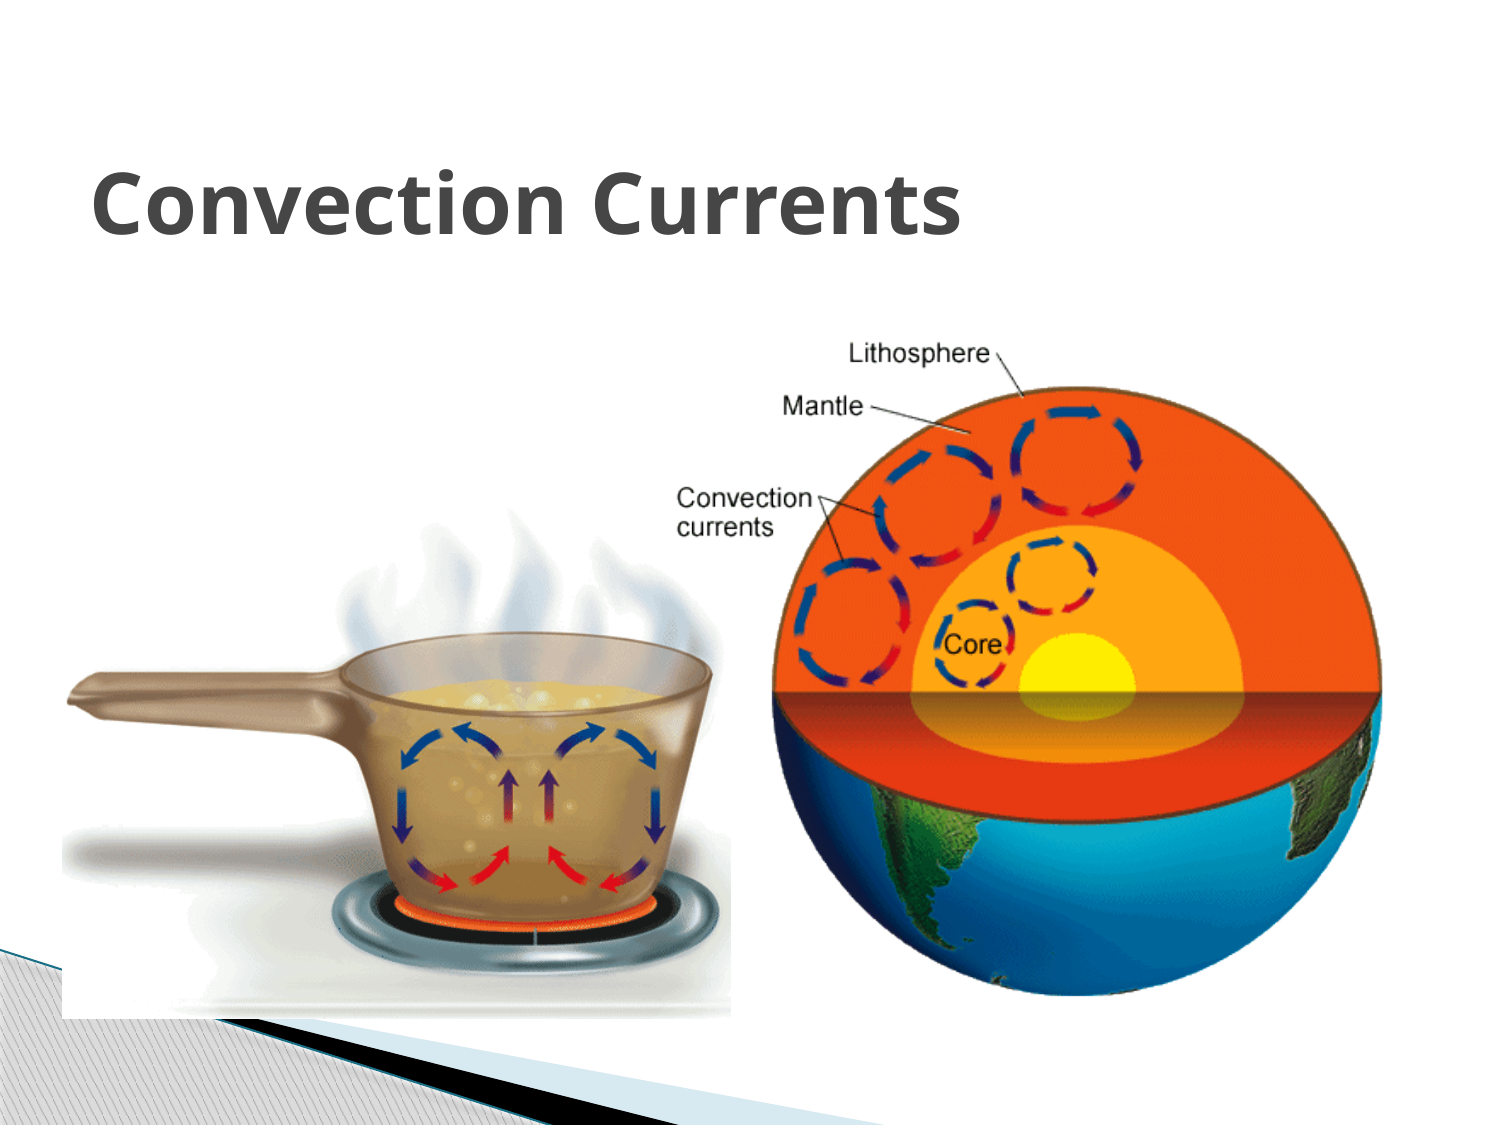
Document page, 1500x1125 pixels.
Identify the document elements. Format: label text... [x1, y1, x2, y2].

title Convection Currents [75, 112, 1425, 288]
picture [62, 337, 1388, 1019]
